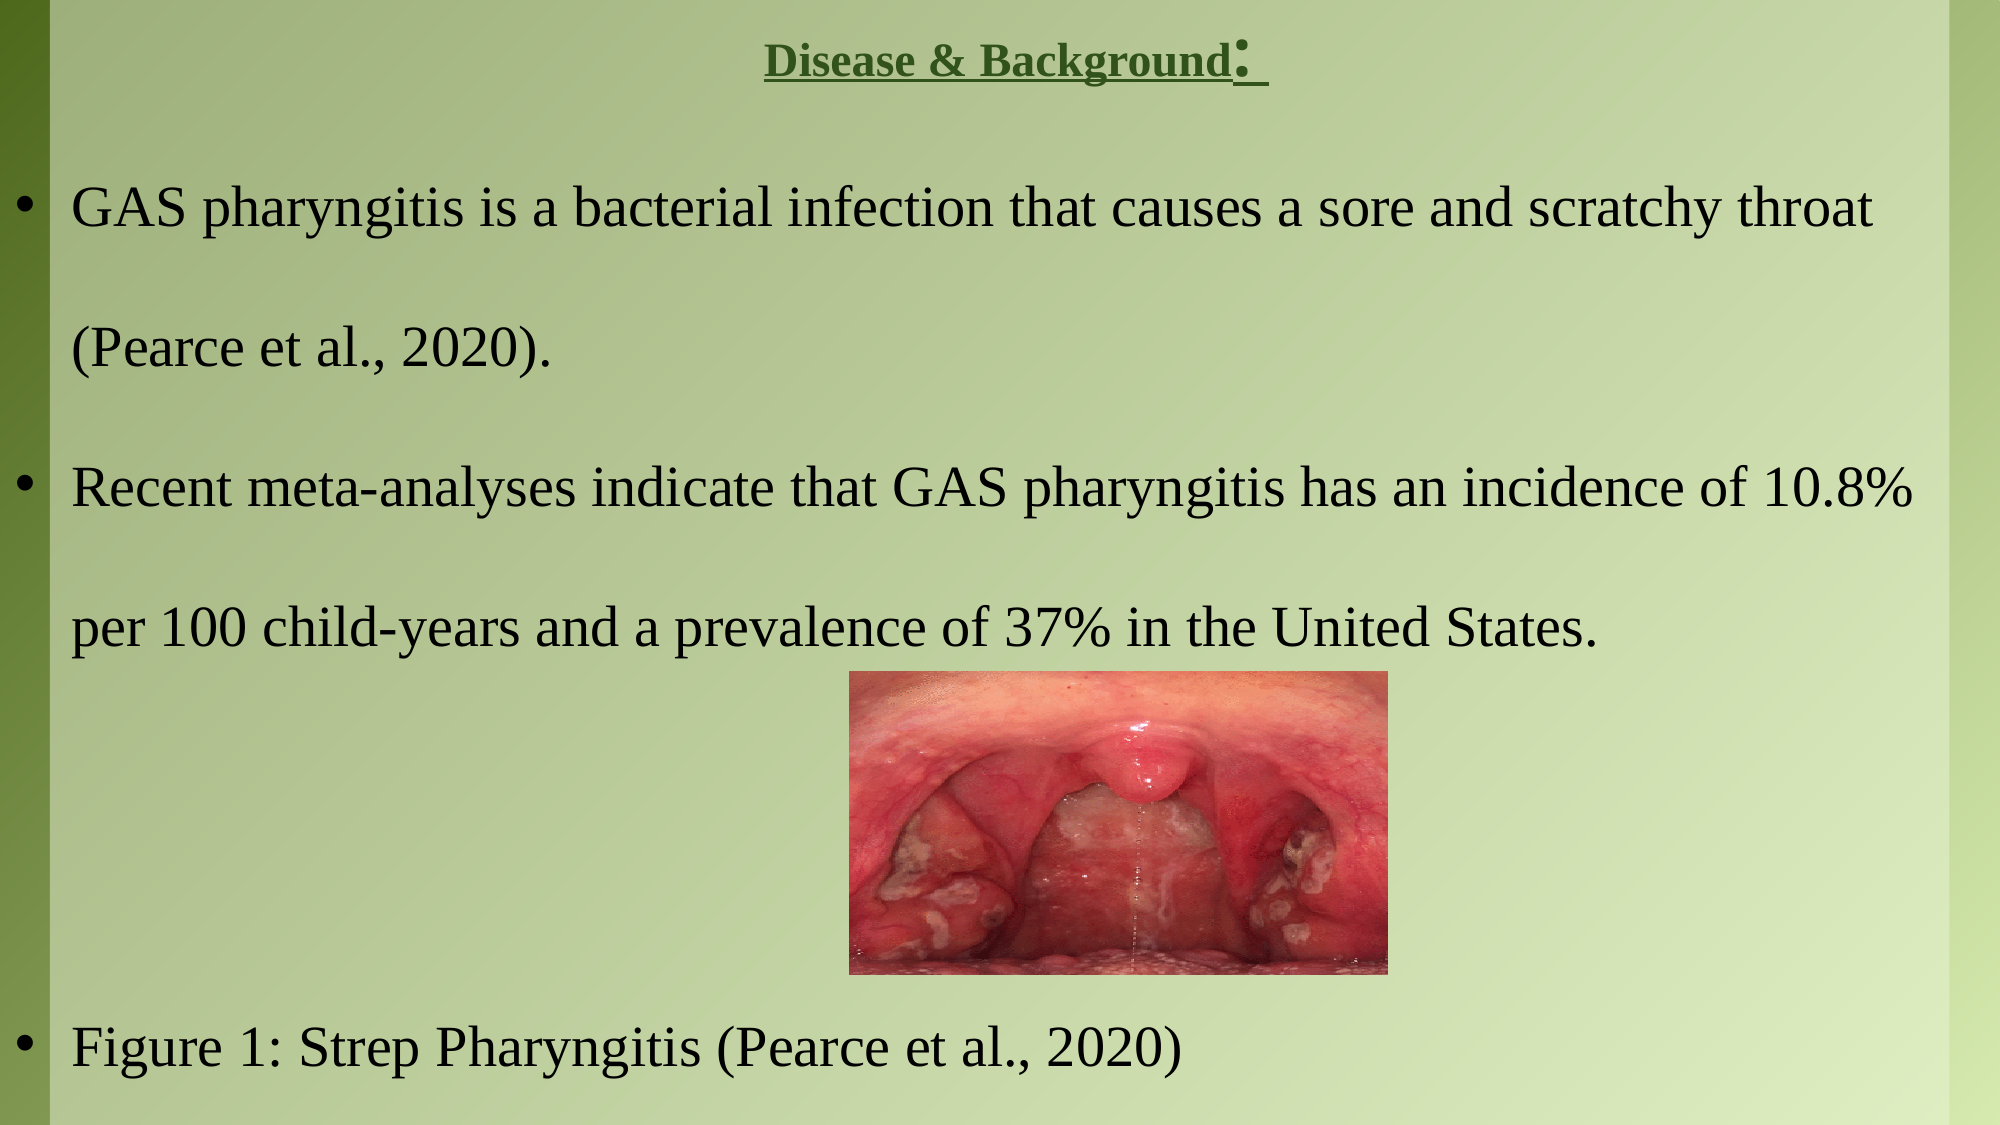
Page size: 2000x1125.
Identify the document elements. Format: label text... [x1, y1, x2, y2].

picture [849, 671, 1388, 975]
title Disease & Background: [183, 12, 1850, 90]
text_box GAS pharyngitis is a bacterial infection that causes a sore and scratchy throat (Pearce et al., 2020). Recent meta-analyses indicate that GAS pharyngitis has an incidence of 10.8% per 100 child-years and a prevalence of 37% in the United States. Figure 1: Strep Pharyngitis (Pearce et al., 2020) [0, 90, 2000, 1086]
